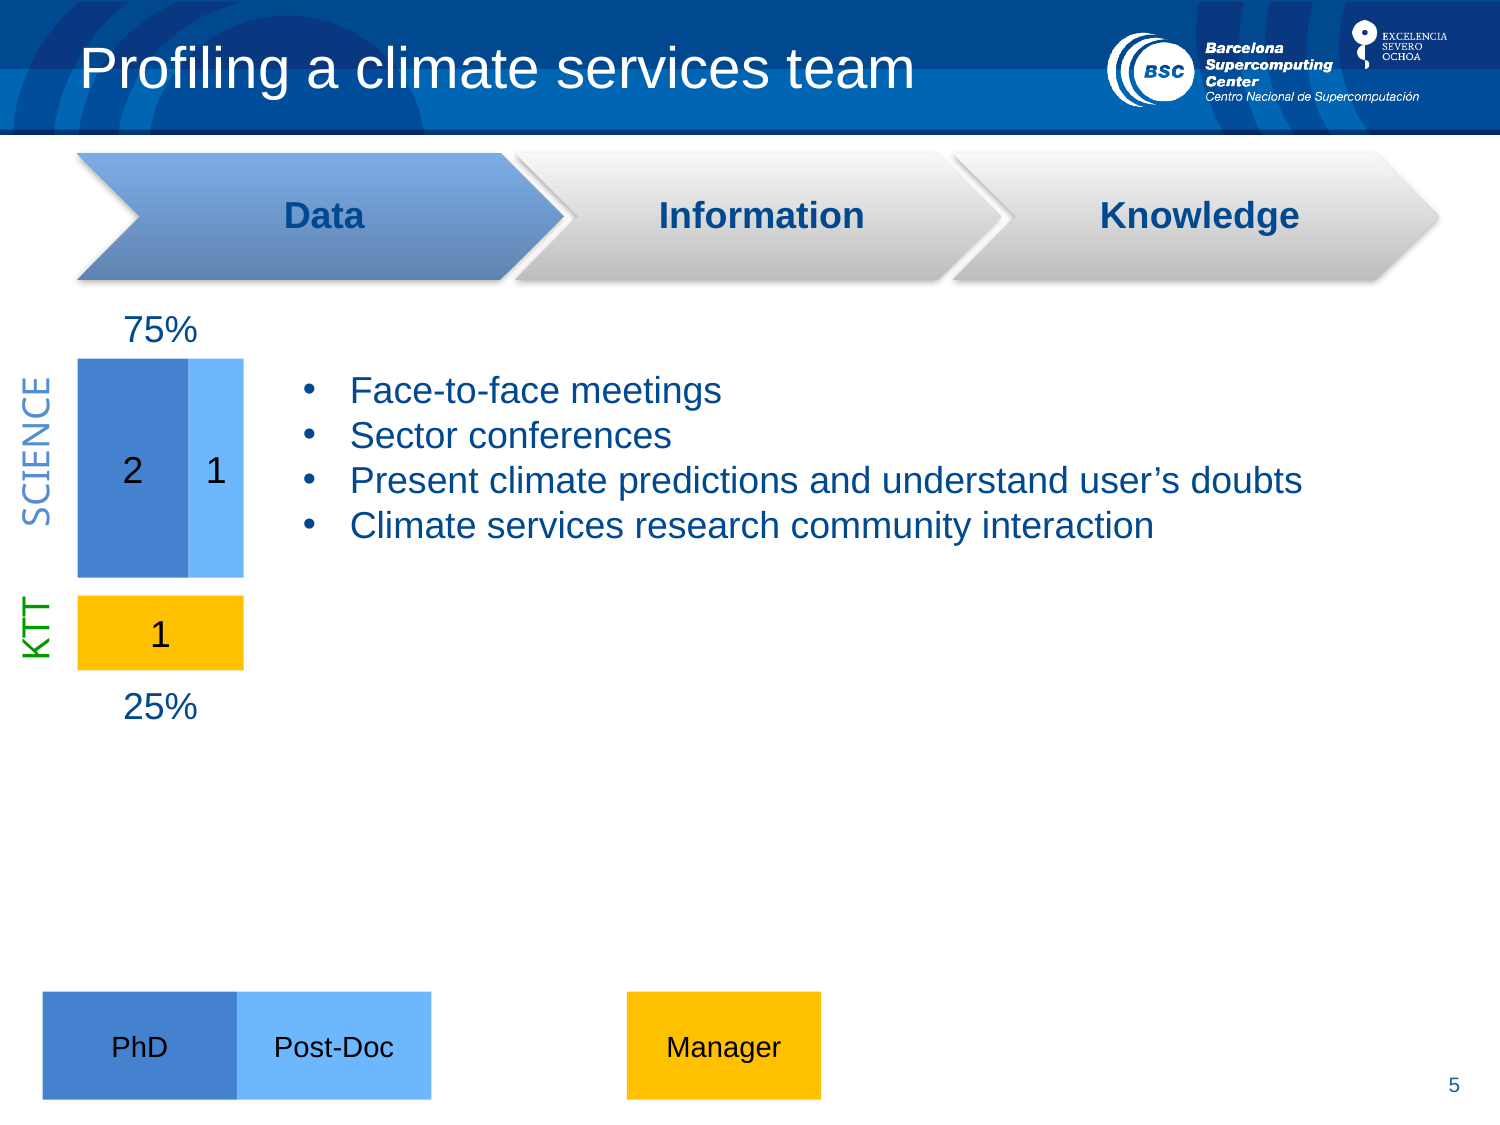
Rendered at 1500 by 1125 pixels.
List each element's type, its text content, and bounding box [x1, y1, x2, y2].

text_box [76, 152, 1440, 281]
title Profiling a climate services team [65, 23, 1081, 135]
text_box 25% [108, 674, 213, 735]
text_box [42, 991, 822, 1100]
text_box SCIENCE [4, 361, 65, 542]
text_box Face-to-face meetings Sector conferences Present climate predictions and understand user’s doubts Climate services research community interaction [288, 358, 1396, 554]
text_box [77, 358, 244, 579]
picture [0, 0, 1500, 135]
text_box KTT [4, 581, 65, 677]
text_box 75% [108, 297, 213, 357]
text_box 1 [75, 593, 246, 673]
